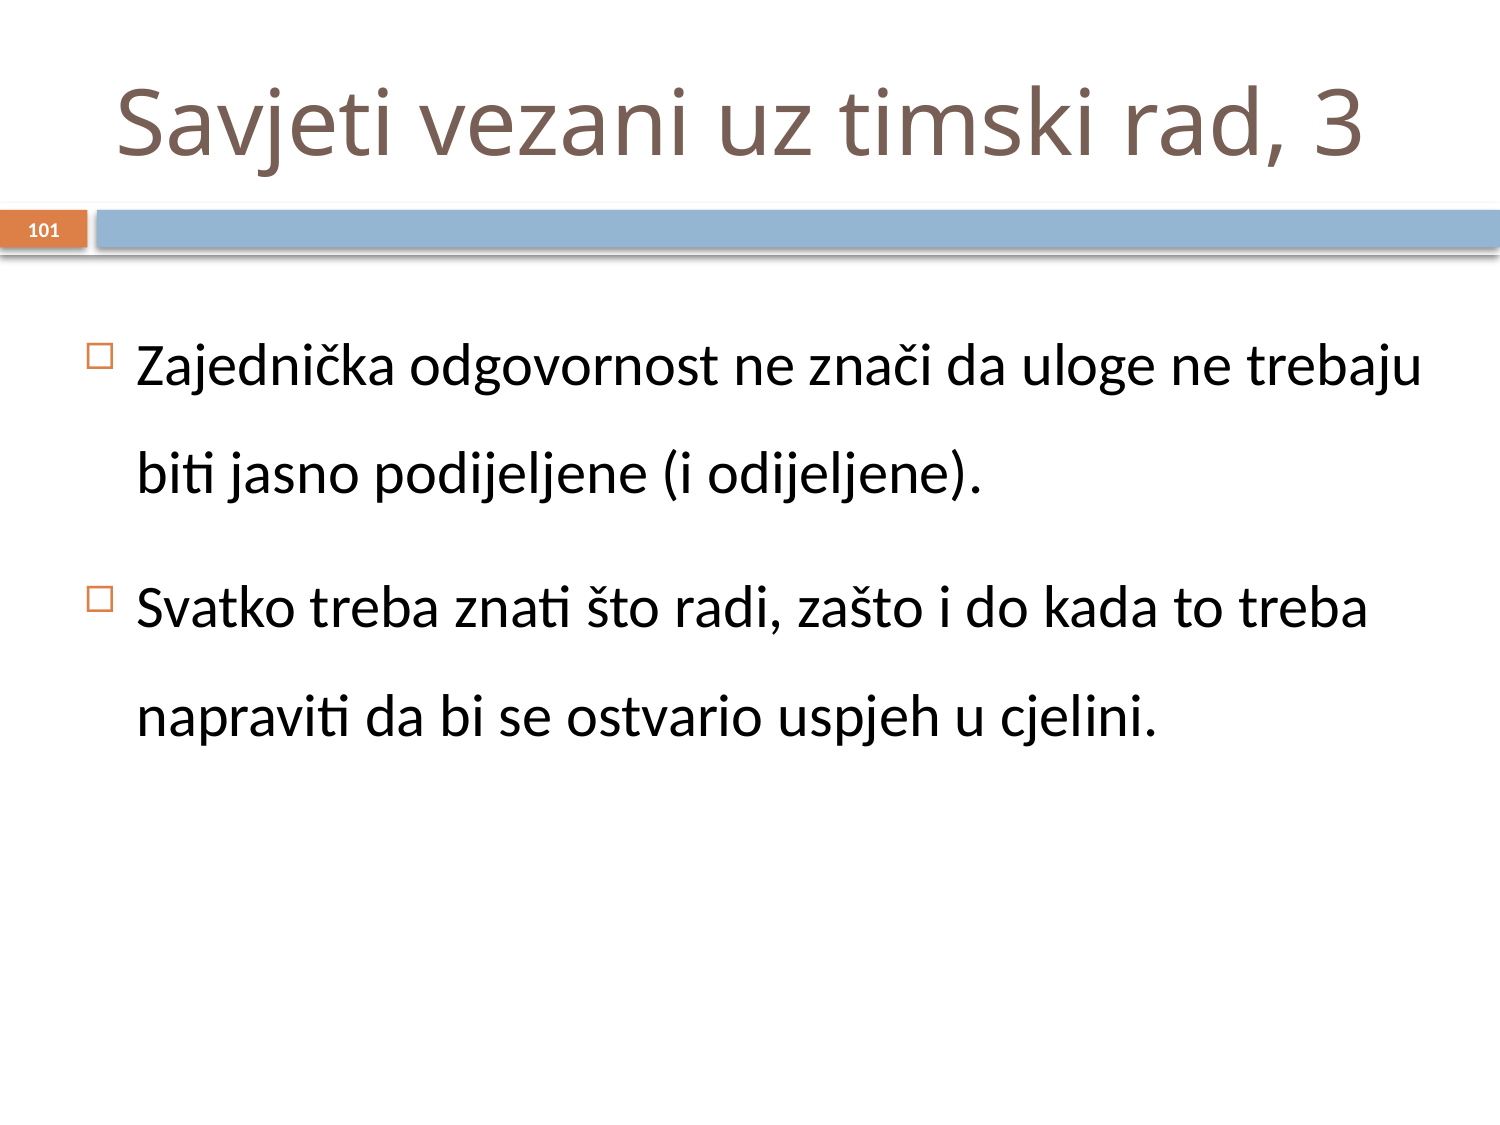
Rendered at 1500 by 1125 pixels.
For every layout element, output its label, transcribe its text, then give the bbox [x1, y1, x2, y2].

slide_number 101 [0, 208, 88, 249]
title Savjeti vezani uz timski rad, 3 [100, 37, 1439, 201]
list Zajednička odgovornost ne znači da uloge ne trebaju biti jasno podijeljene (i odijeljene). Svatko treba znati što radi, zašto i do kada to treba napraviti da bi se ostvario uspjeh u cjelini. [62, 281, 1443, 1105]
